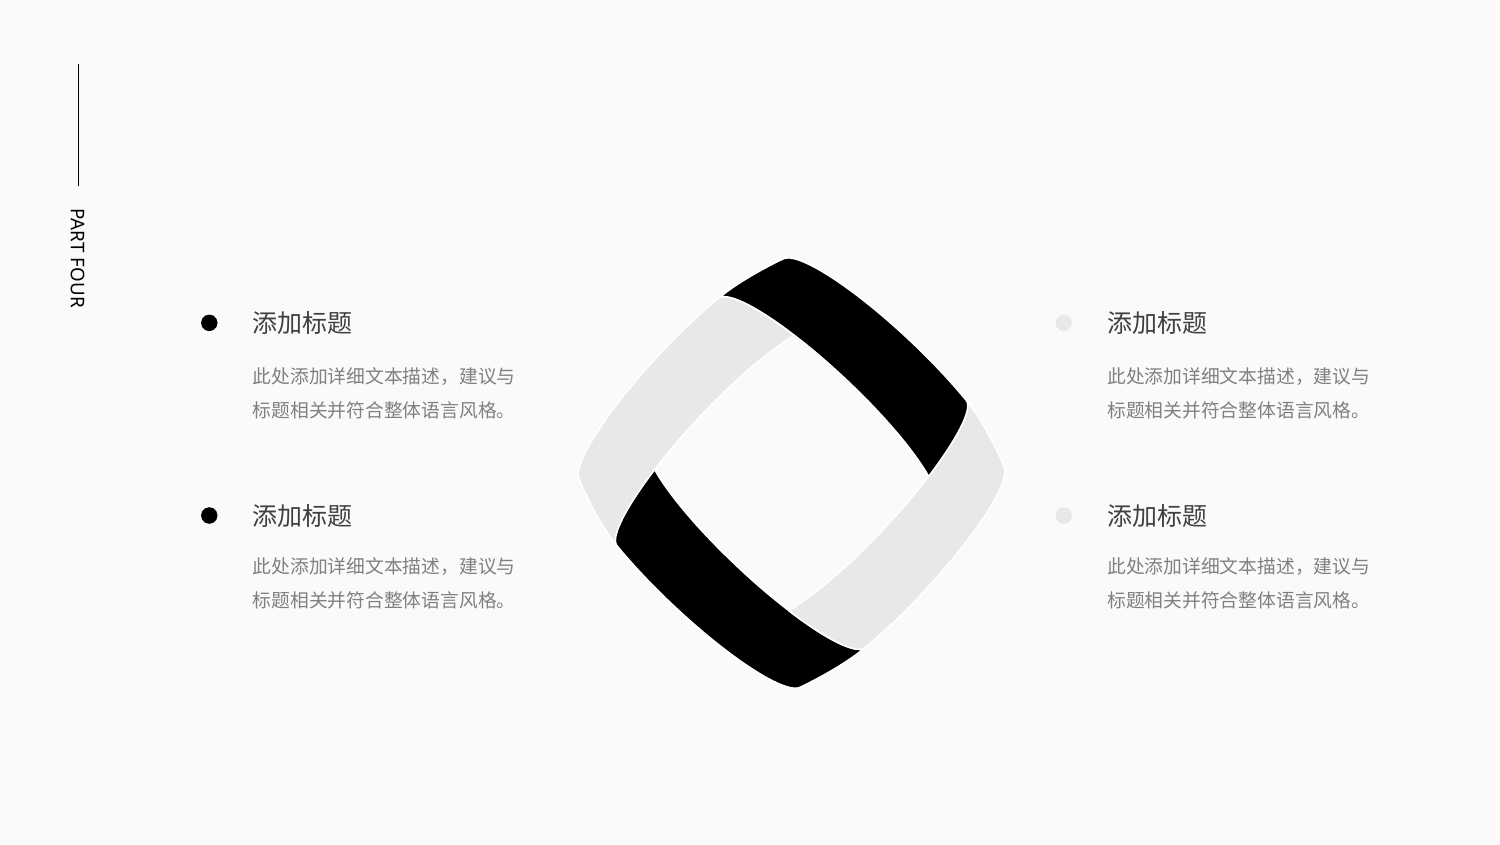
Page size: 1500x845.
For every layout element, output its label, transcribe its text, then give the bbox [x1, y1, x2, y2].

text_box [1092, 492, 1392, 621]
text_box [237, 299, 538, 430]
text_box PART FOUR [59, 193, 98, 333]
text_box [1055, 507, 1073, 524]
text_box [201, 507, 218, 524]
text_box [1055, 314, 1073, 332]
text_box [1092, 299, 1392, 430]
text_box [570, 250, 1013, 696]
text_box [237, 492, 538, 621]
text_box [201, 314, 218, 332]
